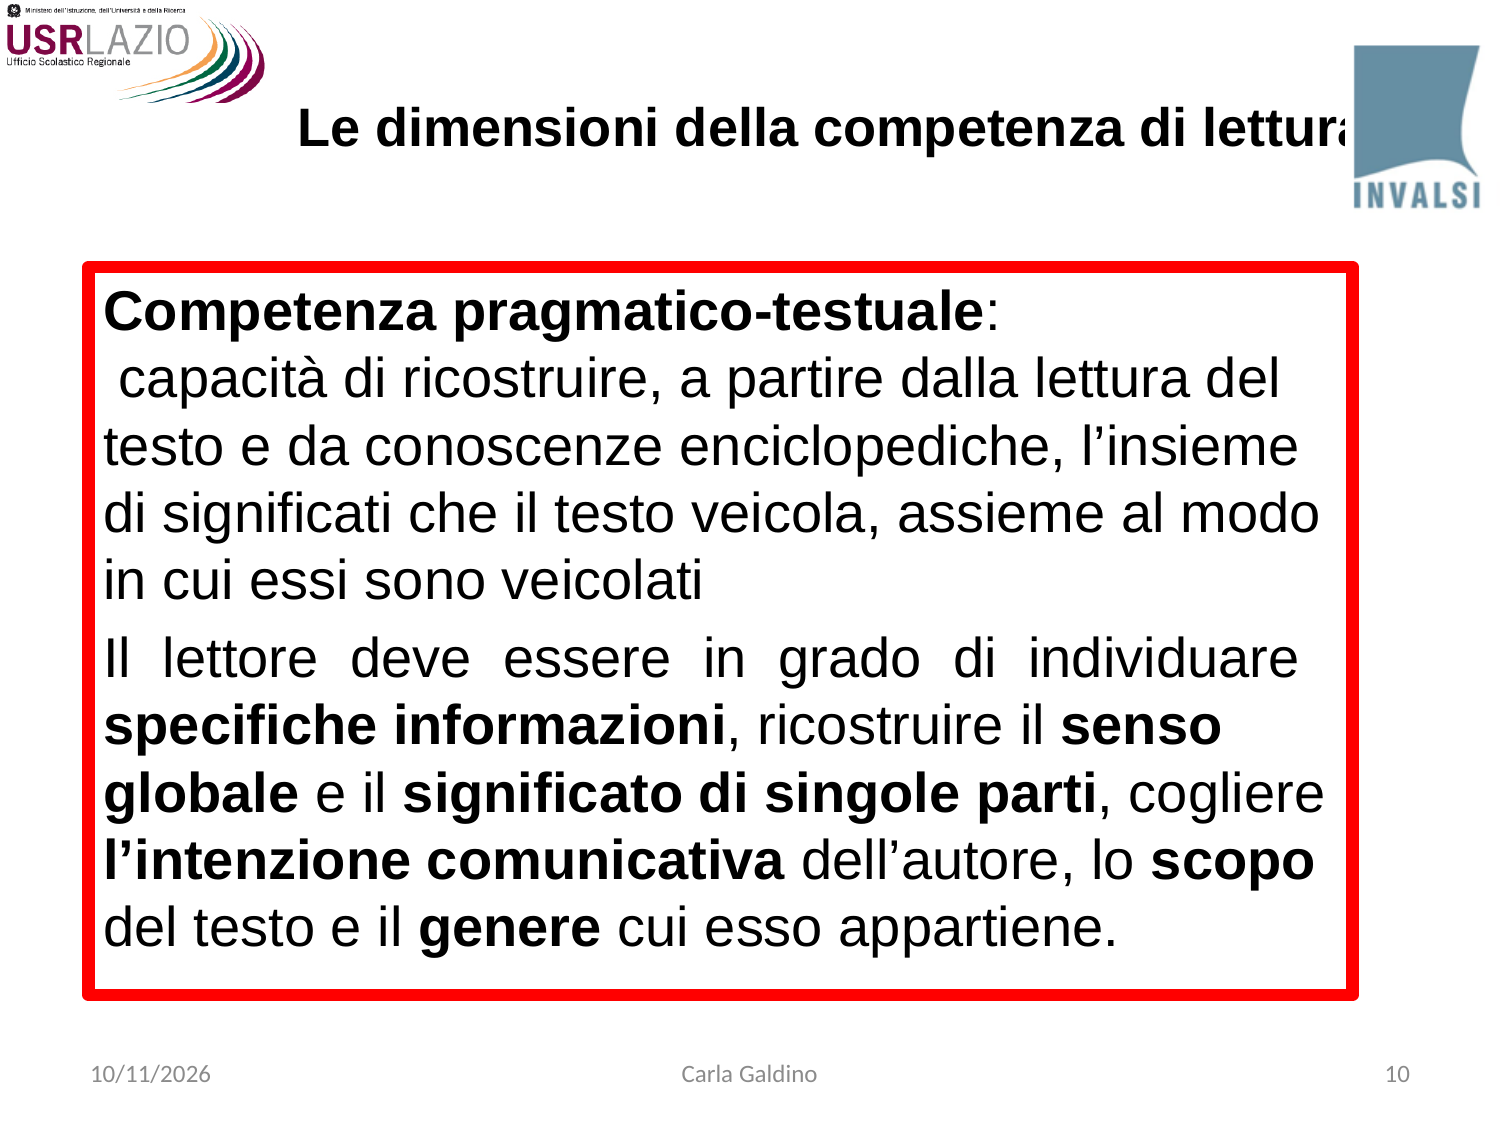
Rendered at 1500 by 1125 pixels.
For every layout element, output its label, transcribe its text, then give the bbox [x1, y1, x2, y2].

slide_number 10 [1074, 1042, 1425, 1103]
picture [0, 0, 267, 104]
list Competenza pragmatico-testuale: capacità di ricostruire, a partire dalla lettura del testo e da conoscenze enciclopediche, l’insieme di significati che il testo veicola, assieme al modo in cui essi sono veicolati Il lettore deve essere in grado di individuare specifiche informazioni, ricostruire il senso globale e il significato di singole parti, cogliere l’intenzione comunicativa dell’autore, lo scopo del testo e il genere cui esso appartiene. [88, 267, 1353, 995]
title Le dimensioni della competenza di lettura [253, 30, 1345, 232]
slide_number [75, 1042, 425, 1103]
footer Carla Galdino [512, 1042, 988, 1103]
picture [1345, 30, 1500, 224]
